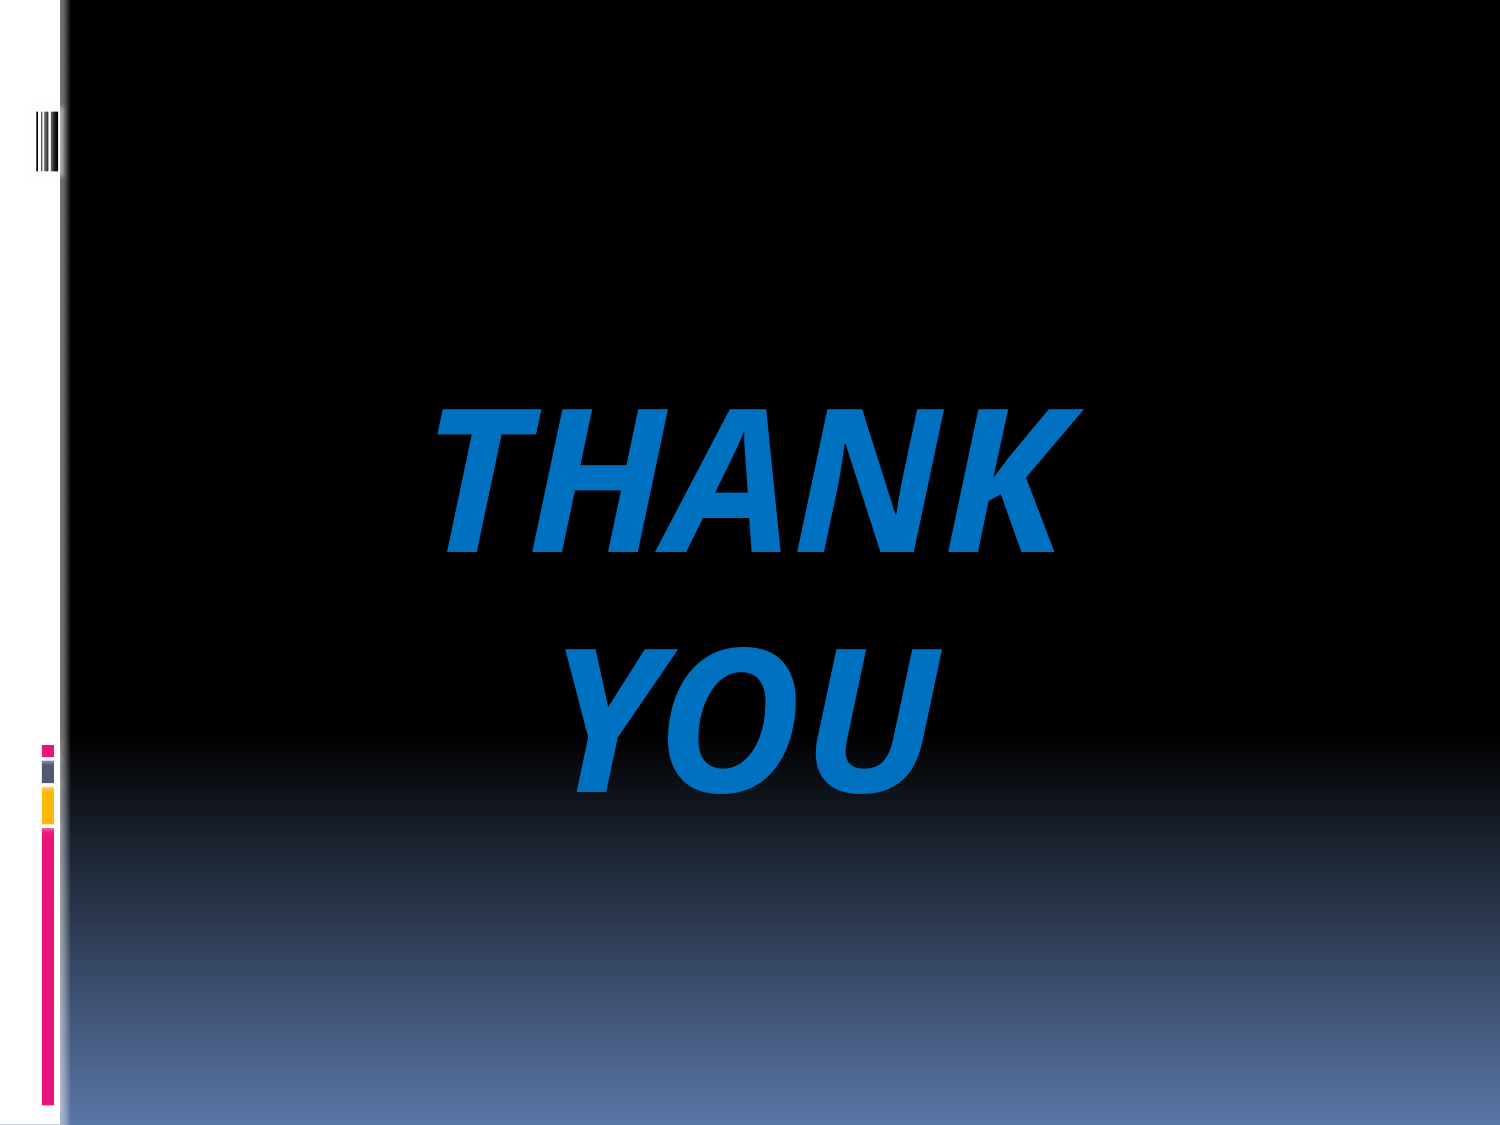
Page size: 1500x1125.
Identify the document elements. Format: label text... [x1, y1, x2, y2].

text_box THANK YOU [187, 344, 1300, 840]
